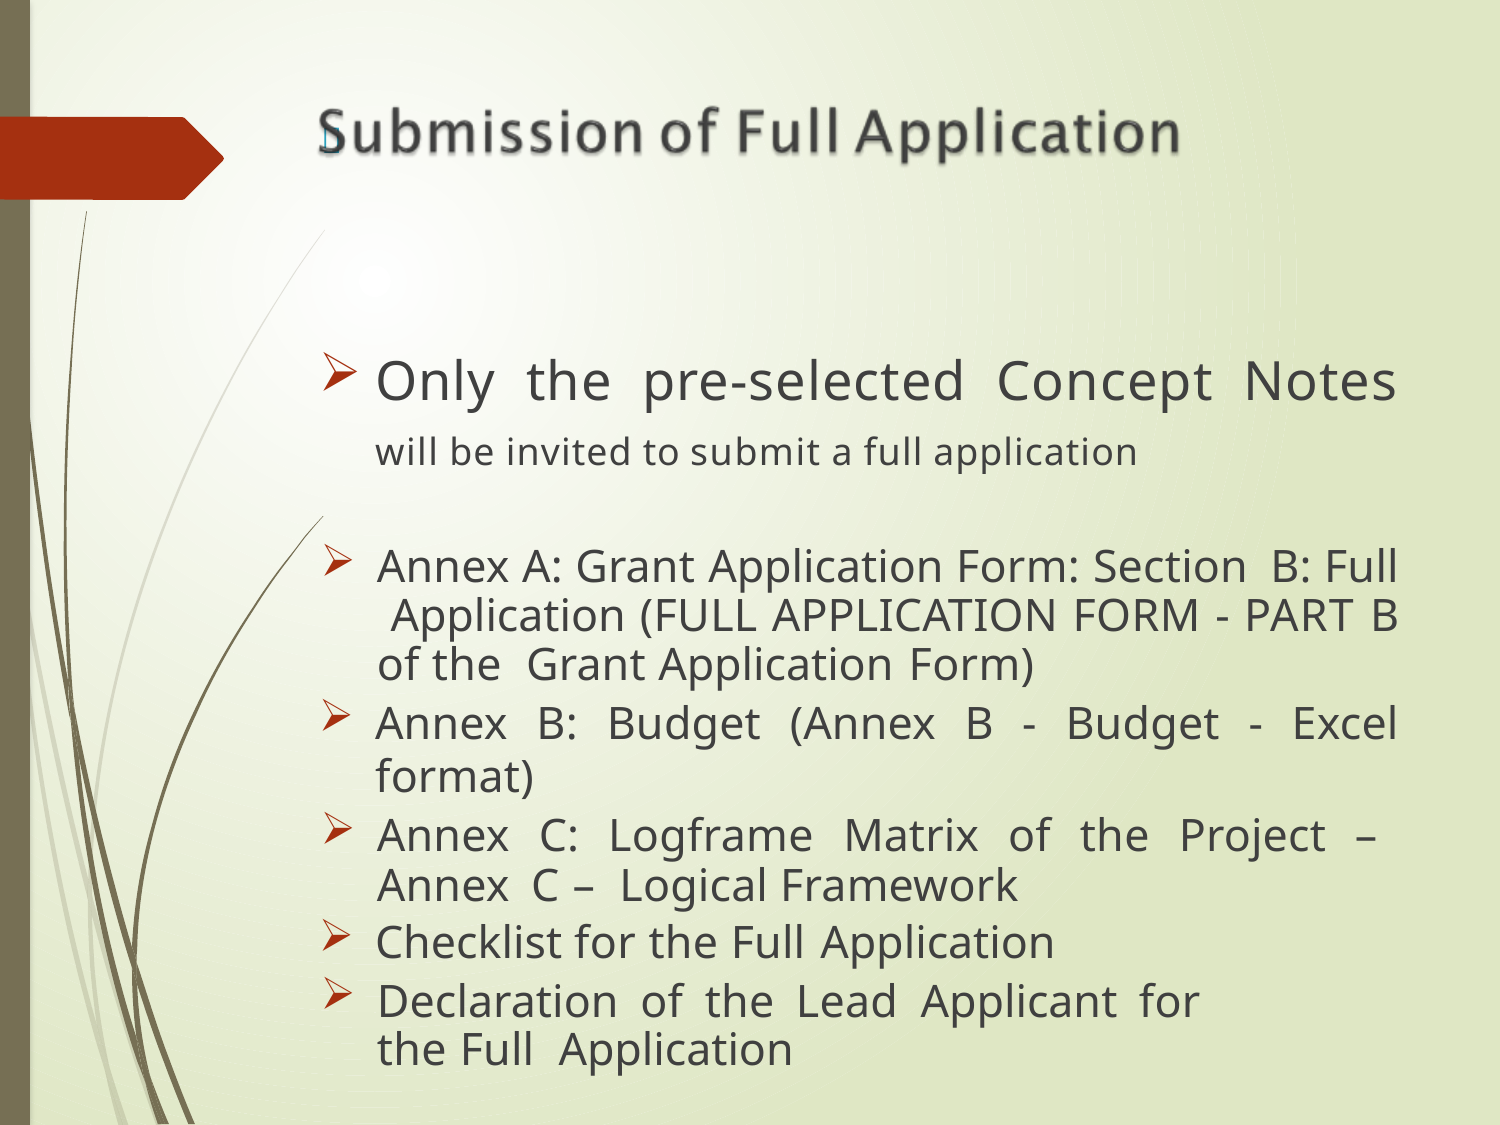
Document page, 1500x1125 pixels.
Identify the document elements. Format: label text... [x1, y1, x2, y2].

list Only the pre-selected Concept Notes will be invited to submit a full application Annex A: Grant Application Form: Section B: Full Application (FULL APPLICATION FORM - PART B of the Grant Application Form) Annex B: Budget (Annex B - Budget - Excel format) Annex C: Logframe Matrix of the Project – Annex C – Logical Framework Checklist for the Full Application Declaration of the Lead Applicant for the Full Application [318, 350, 1400, 1075]
title  [319, 102, 1400, 291]
text_box [276, 81, 1244, 183]
